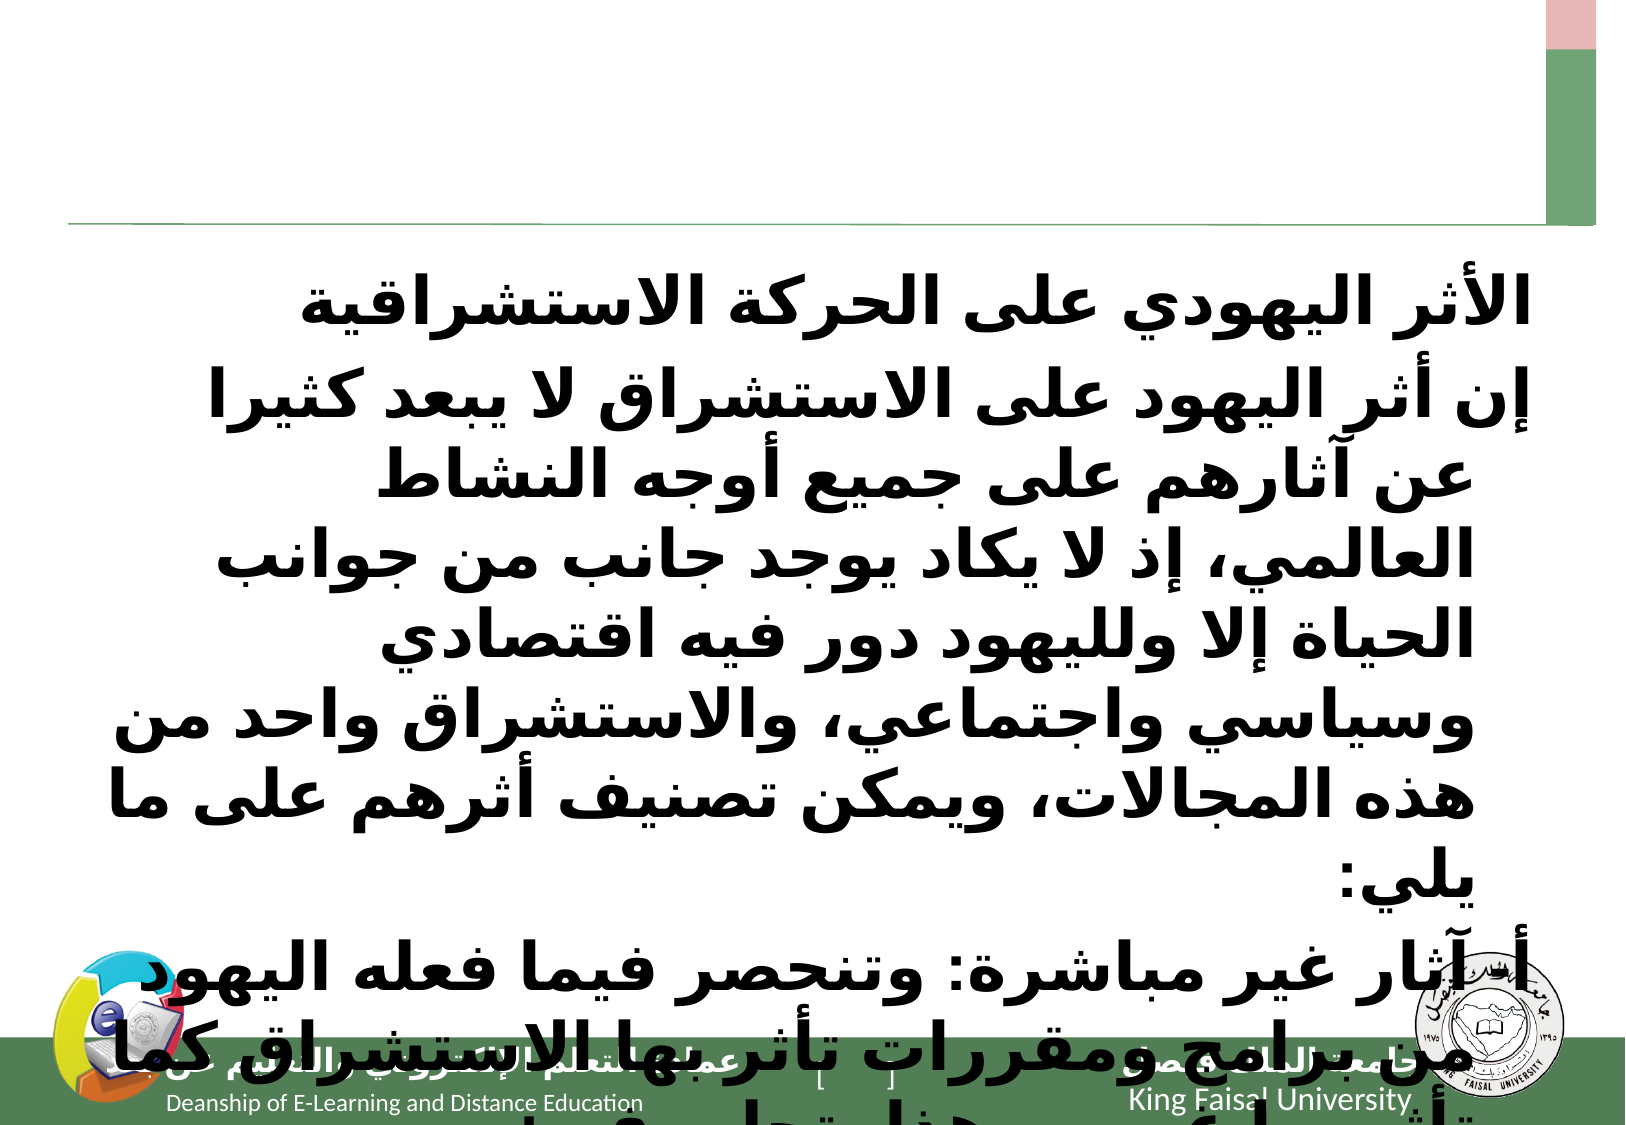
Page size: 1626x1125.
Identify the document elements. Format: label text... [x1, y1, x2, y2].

picture [50, 949, 188, 1104]
picture [1412, 949, 1567, 1100]
picture [170, 1097, 178, 1104]
list الأثر اليهودي على الحركة الاستشراقية إن أثر اليهود على الاستشراق لا يبعد كثيرا عن آثارهم على جميع أوجه النشاط العالمي، إذ لا يكاد يوجد جانب من جوانب الحياة إلا ولليهود دور فيه اقتصادي وسياسي واجتماعي، والاستشراق واحد من هذه المجالات، ويمكن تصنيف أثرهم على ما يلي: أ- آثار غير مباشرة: وتنحصر فيما فعله اليهود من برامج ومقررات تأثر بها الاستشراق كما تأثر بها غيره، وهذا يتجلى في: السيطرة الصهيونية على مختلف وسائل الإعلام العالمي: [87, 249, 1551, 993]
